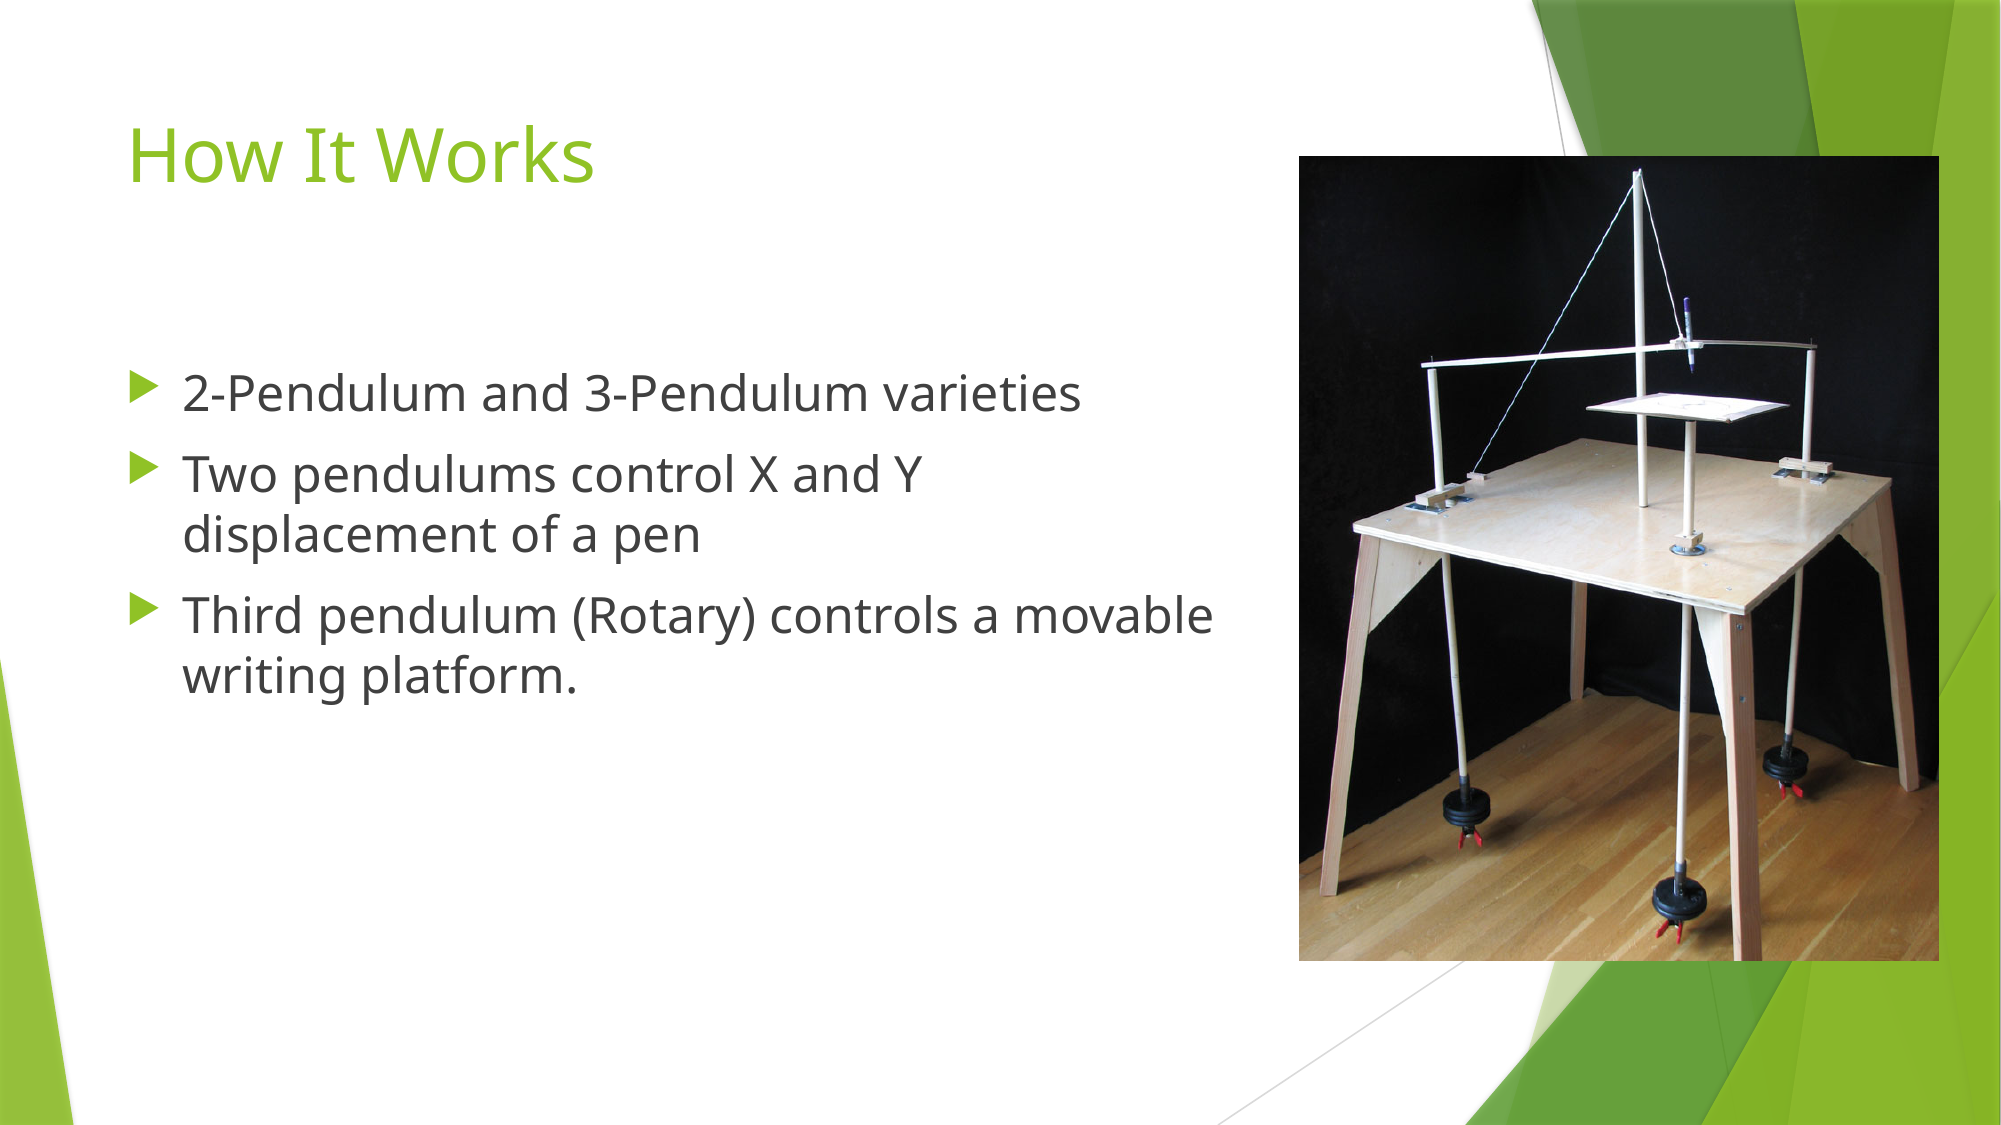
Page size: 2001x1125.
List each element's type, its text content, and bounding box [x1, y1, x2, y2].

picture [1298, 155, 1940, 961]
title How It Works [111, 99, 1522, 317]
list 2-Pendulum and 3-Pendulum varieties Two pendulums control X and Y displacement of a pen Third pendulum (Rotary) controls a movable writing platform. [111, 354, 1237, 1019]
